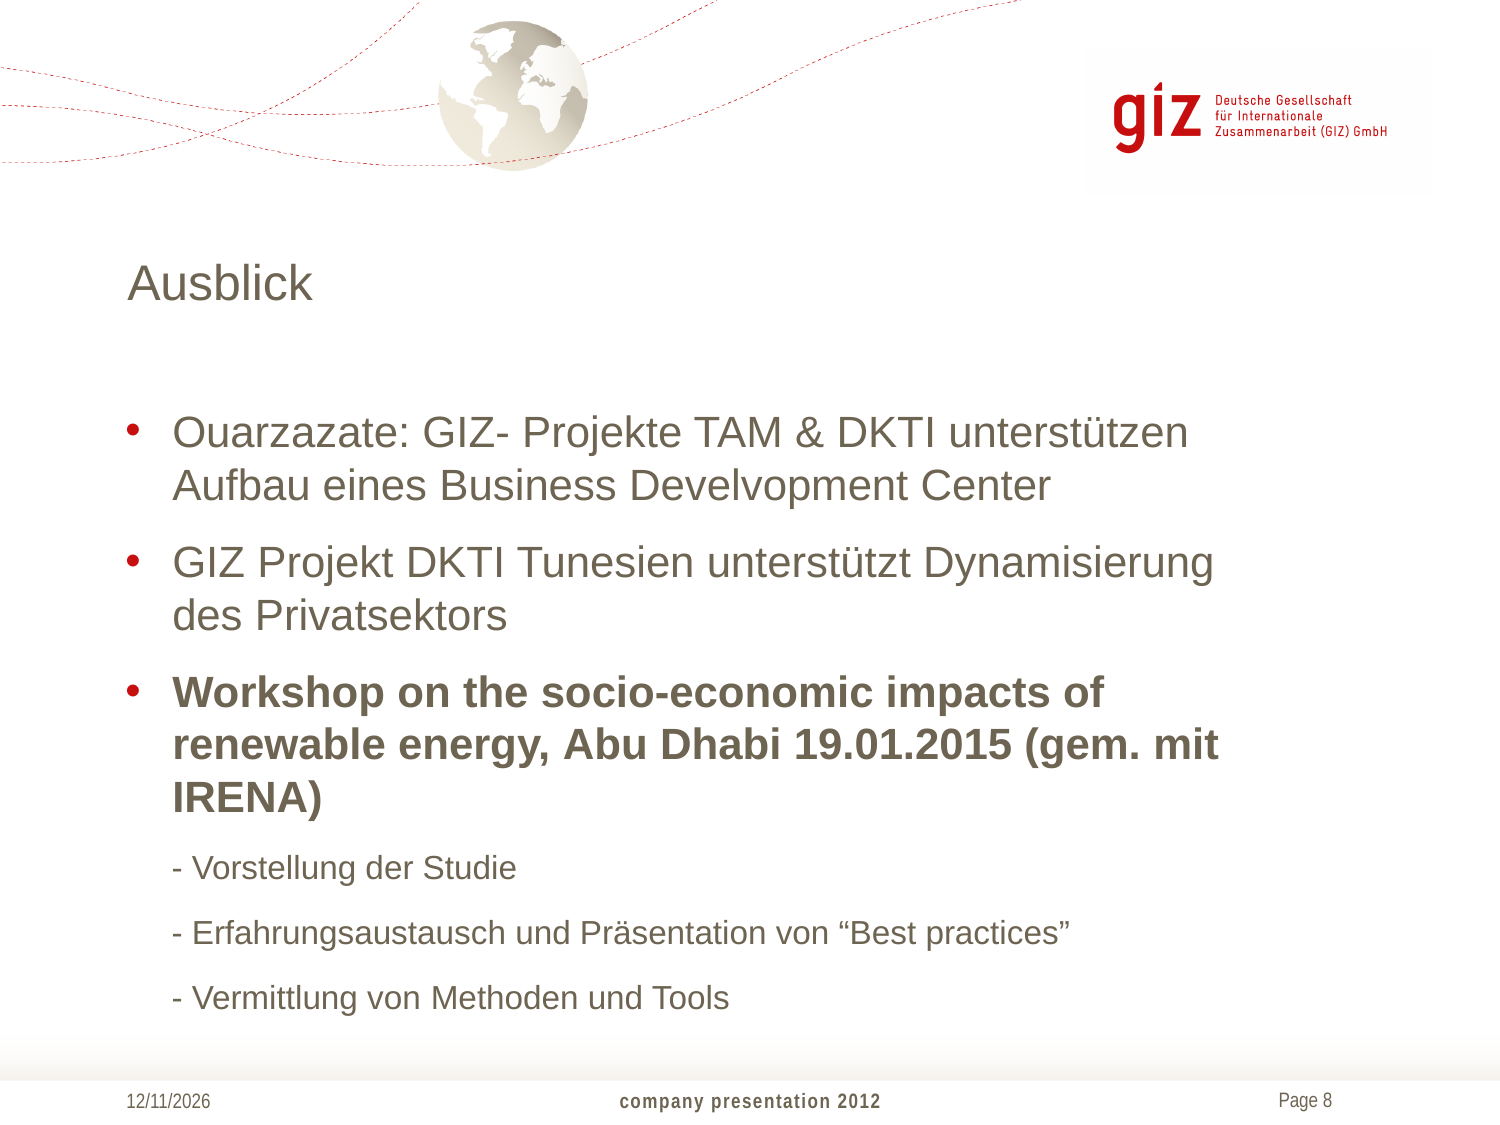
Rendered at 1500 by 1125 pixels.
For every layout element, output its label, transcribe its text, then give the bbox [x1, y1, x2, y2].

picture [0, 959, 1500, 1081]
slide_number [111, 1079, 325, 1121]
list Ouarzazate: GIZ- Projekte TAM & DKTI unterstützen Aufbau eines Business Develvopment Center GIZ Projekt DKTI Tunesien unterstützt Dynamisierung des Privatsektors Workshop on the socio-economic impacts of renewable energy, Abu Dhabi 19.01.2015 (gem. mit IRENA) - Vorstellung der Studie - Erfahrungsaustausch und Präsentation von “Best practices” - Vermittlung von Methoden und Tools [110, 395, 1311, 1055]
title Ausblick [111, 242, 1389, 346]
footer company presentation 2012 [469, 1079, 1031, 1121]
picture [0, 0, 1500, 194]
